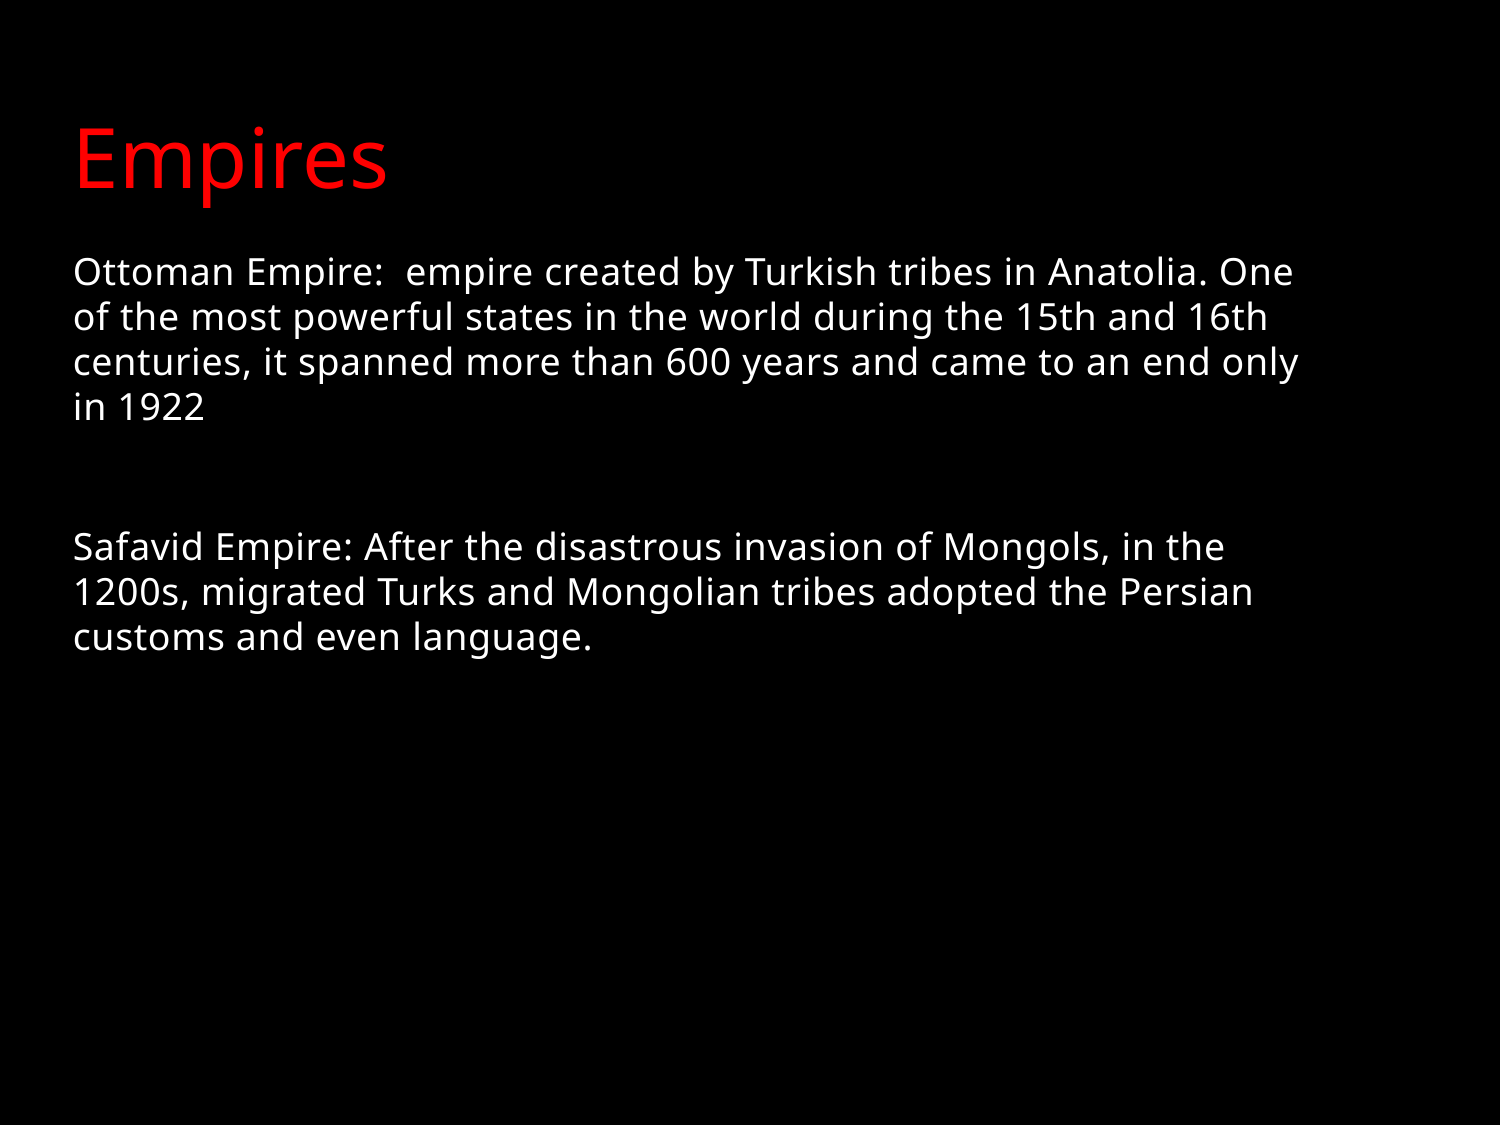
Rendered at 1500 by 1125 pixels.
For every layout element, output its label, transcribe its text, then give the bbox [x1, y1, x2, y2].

title Empires [57, 37, 1318, 213]
list Ottoman Empire: empire created by Turkish tribes in Anatolia. One of the most powerful states in the world during the 15th and 16th centuries, it spanned more than 600 years and came to an end only in 1922 Safavid Empire: After the disastrous invasion of Mongols, in the 1200s, migrated Turks and Mongolian tribes adopted the Persian customs and even language. [57, 240, 1318, 1016]
